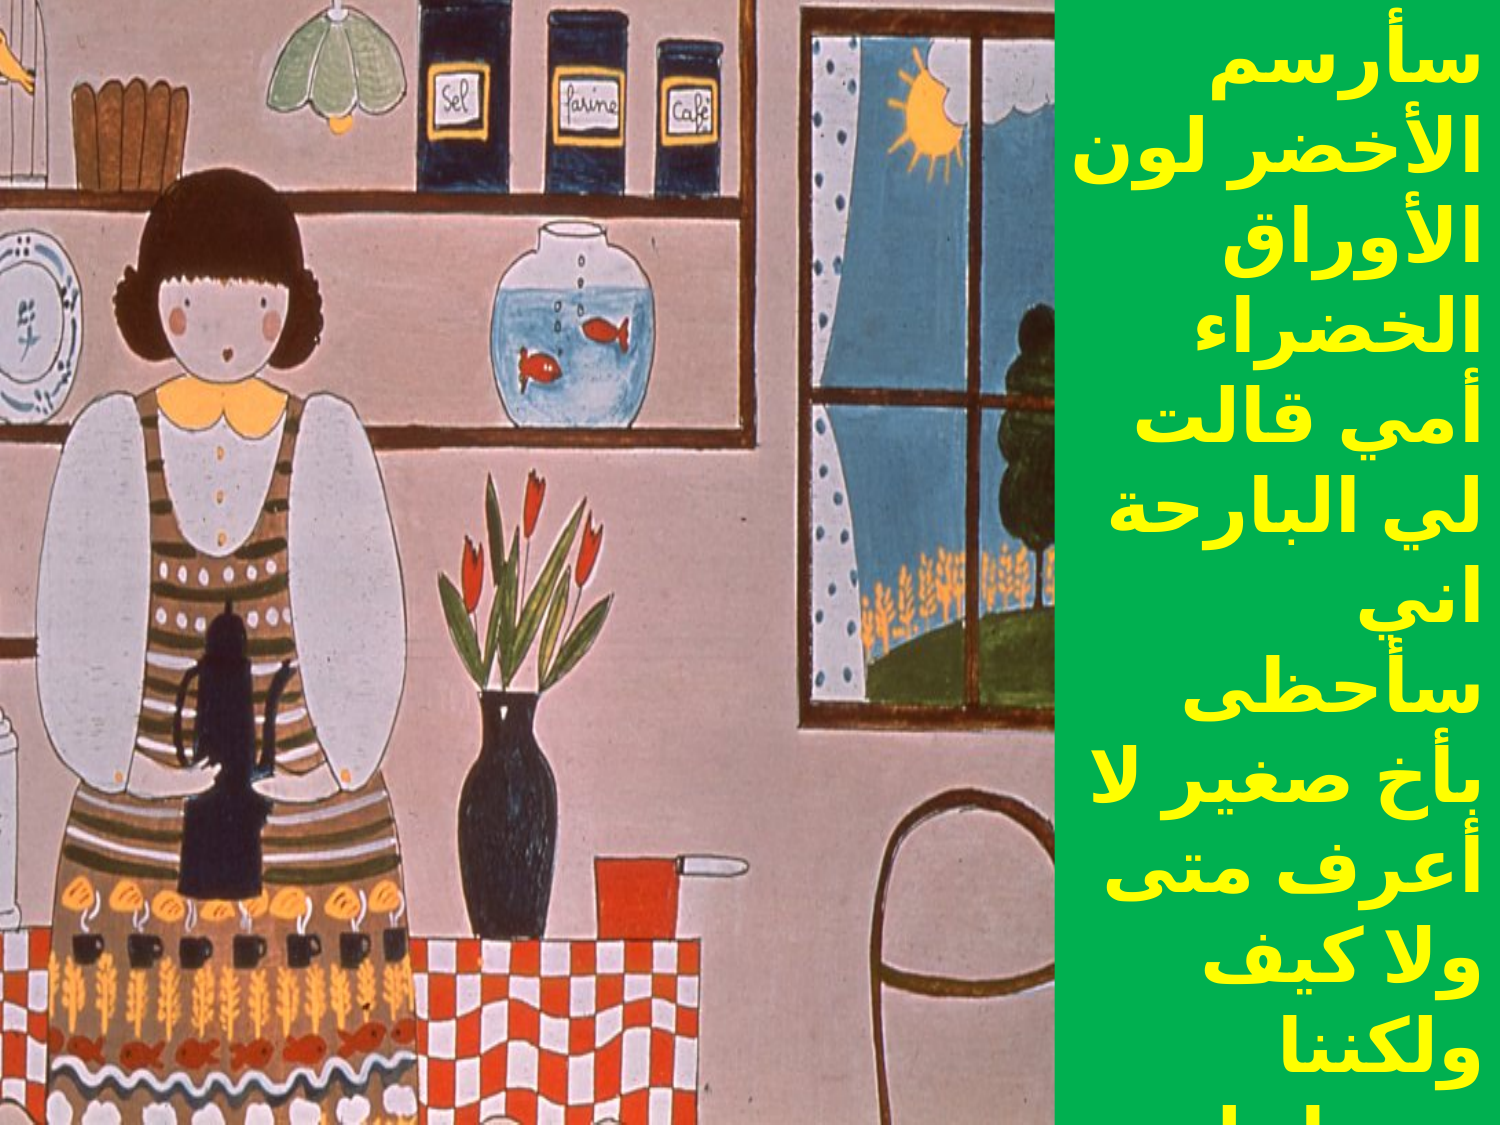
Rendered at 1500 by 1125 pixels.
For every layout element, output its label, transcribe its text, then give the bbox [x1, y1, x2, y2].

picture [0, 0, 1055, 1125]
text_box سأرسم الأخضر لون الأوراق الخضراء أمي قالت لي البارحة اني سأحظى بأخ صغير لا أعرف متى ولا كيف ولكننا سعداء لدي ثماني أقلام تلوين جميلة أني أرى هذا جميلا ما رأيك أنت ؟ [1056, 0, 1500, 1125]
